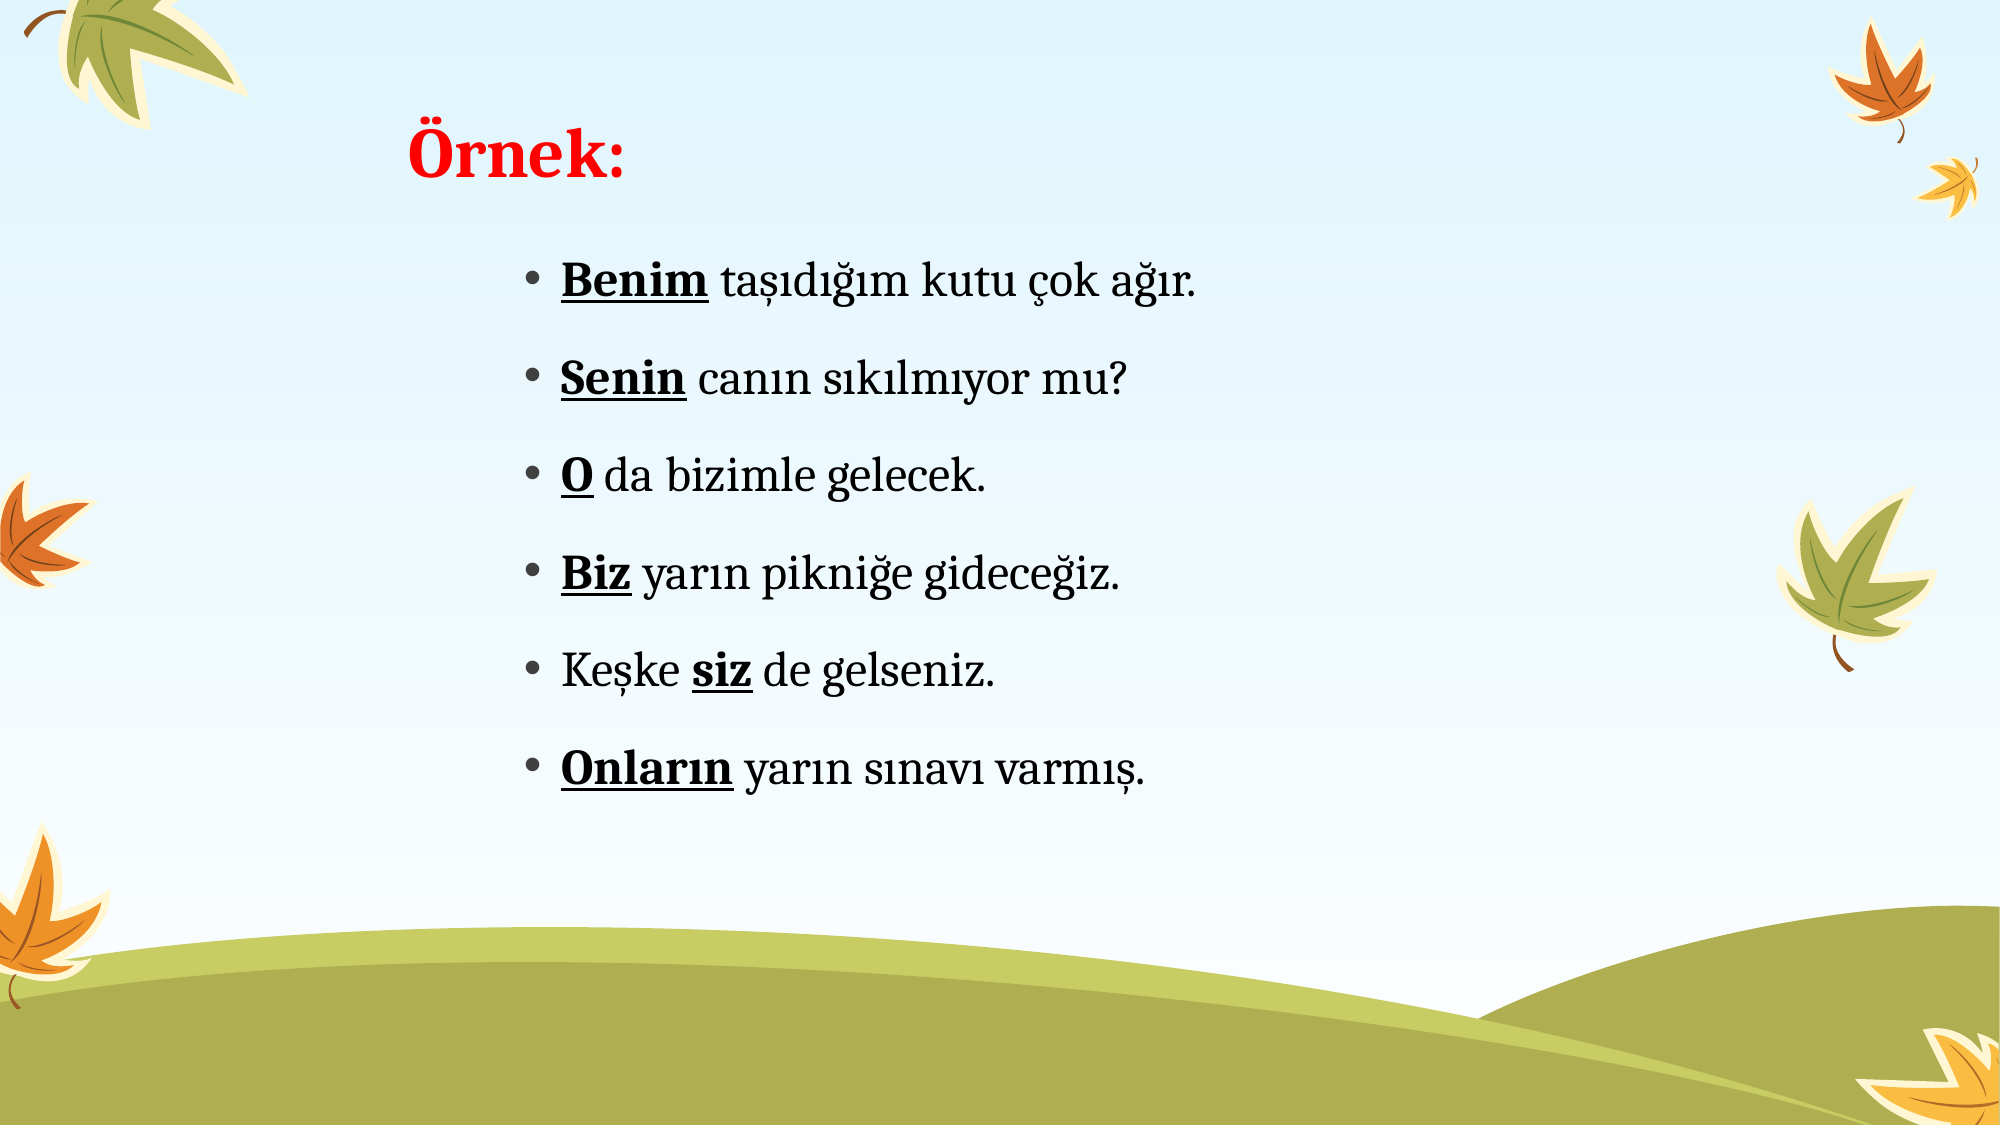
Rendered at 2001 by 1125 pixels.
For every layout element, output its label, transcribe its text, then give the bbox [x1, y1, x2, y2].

title Örnek: [393, 71, 1892, 200]
list Benim taşıdığım kutu çok ağır. Senin canın sıkılmıyor mu? O da bizimle gelecek. Biz yarın pikniğe gideceğiz. Keşke siz de gelseniz. Onların yarın sınavı varmış. [501, 239, 1233, 921]
